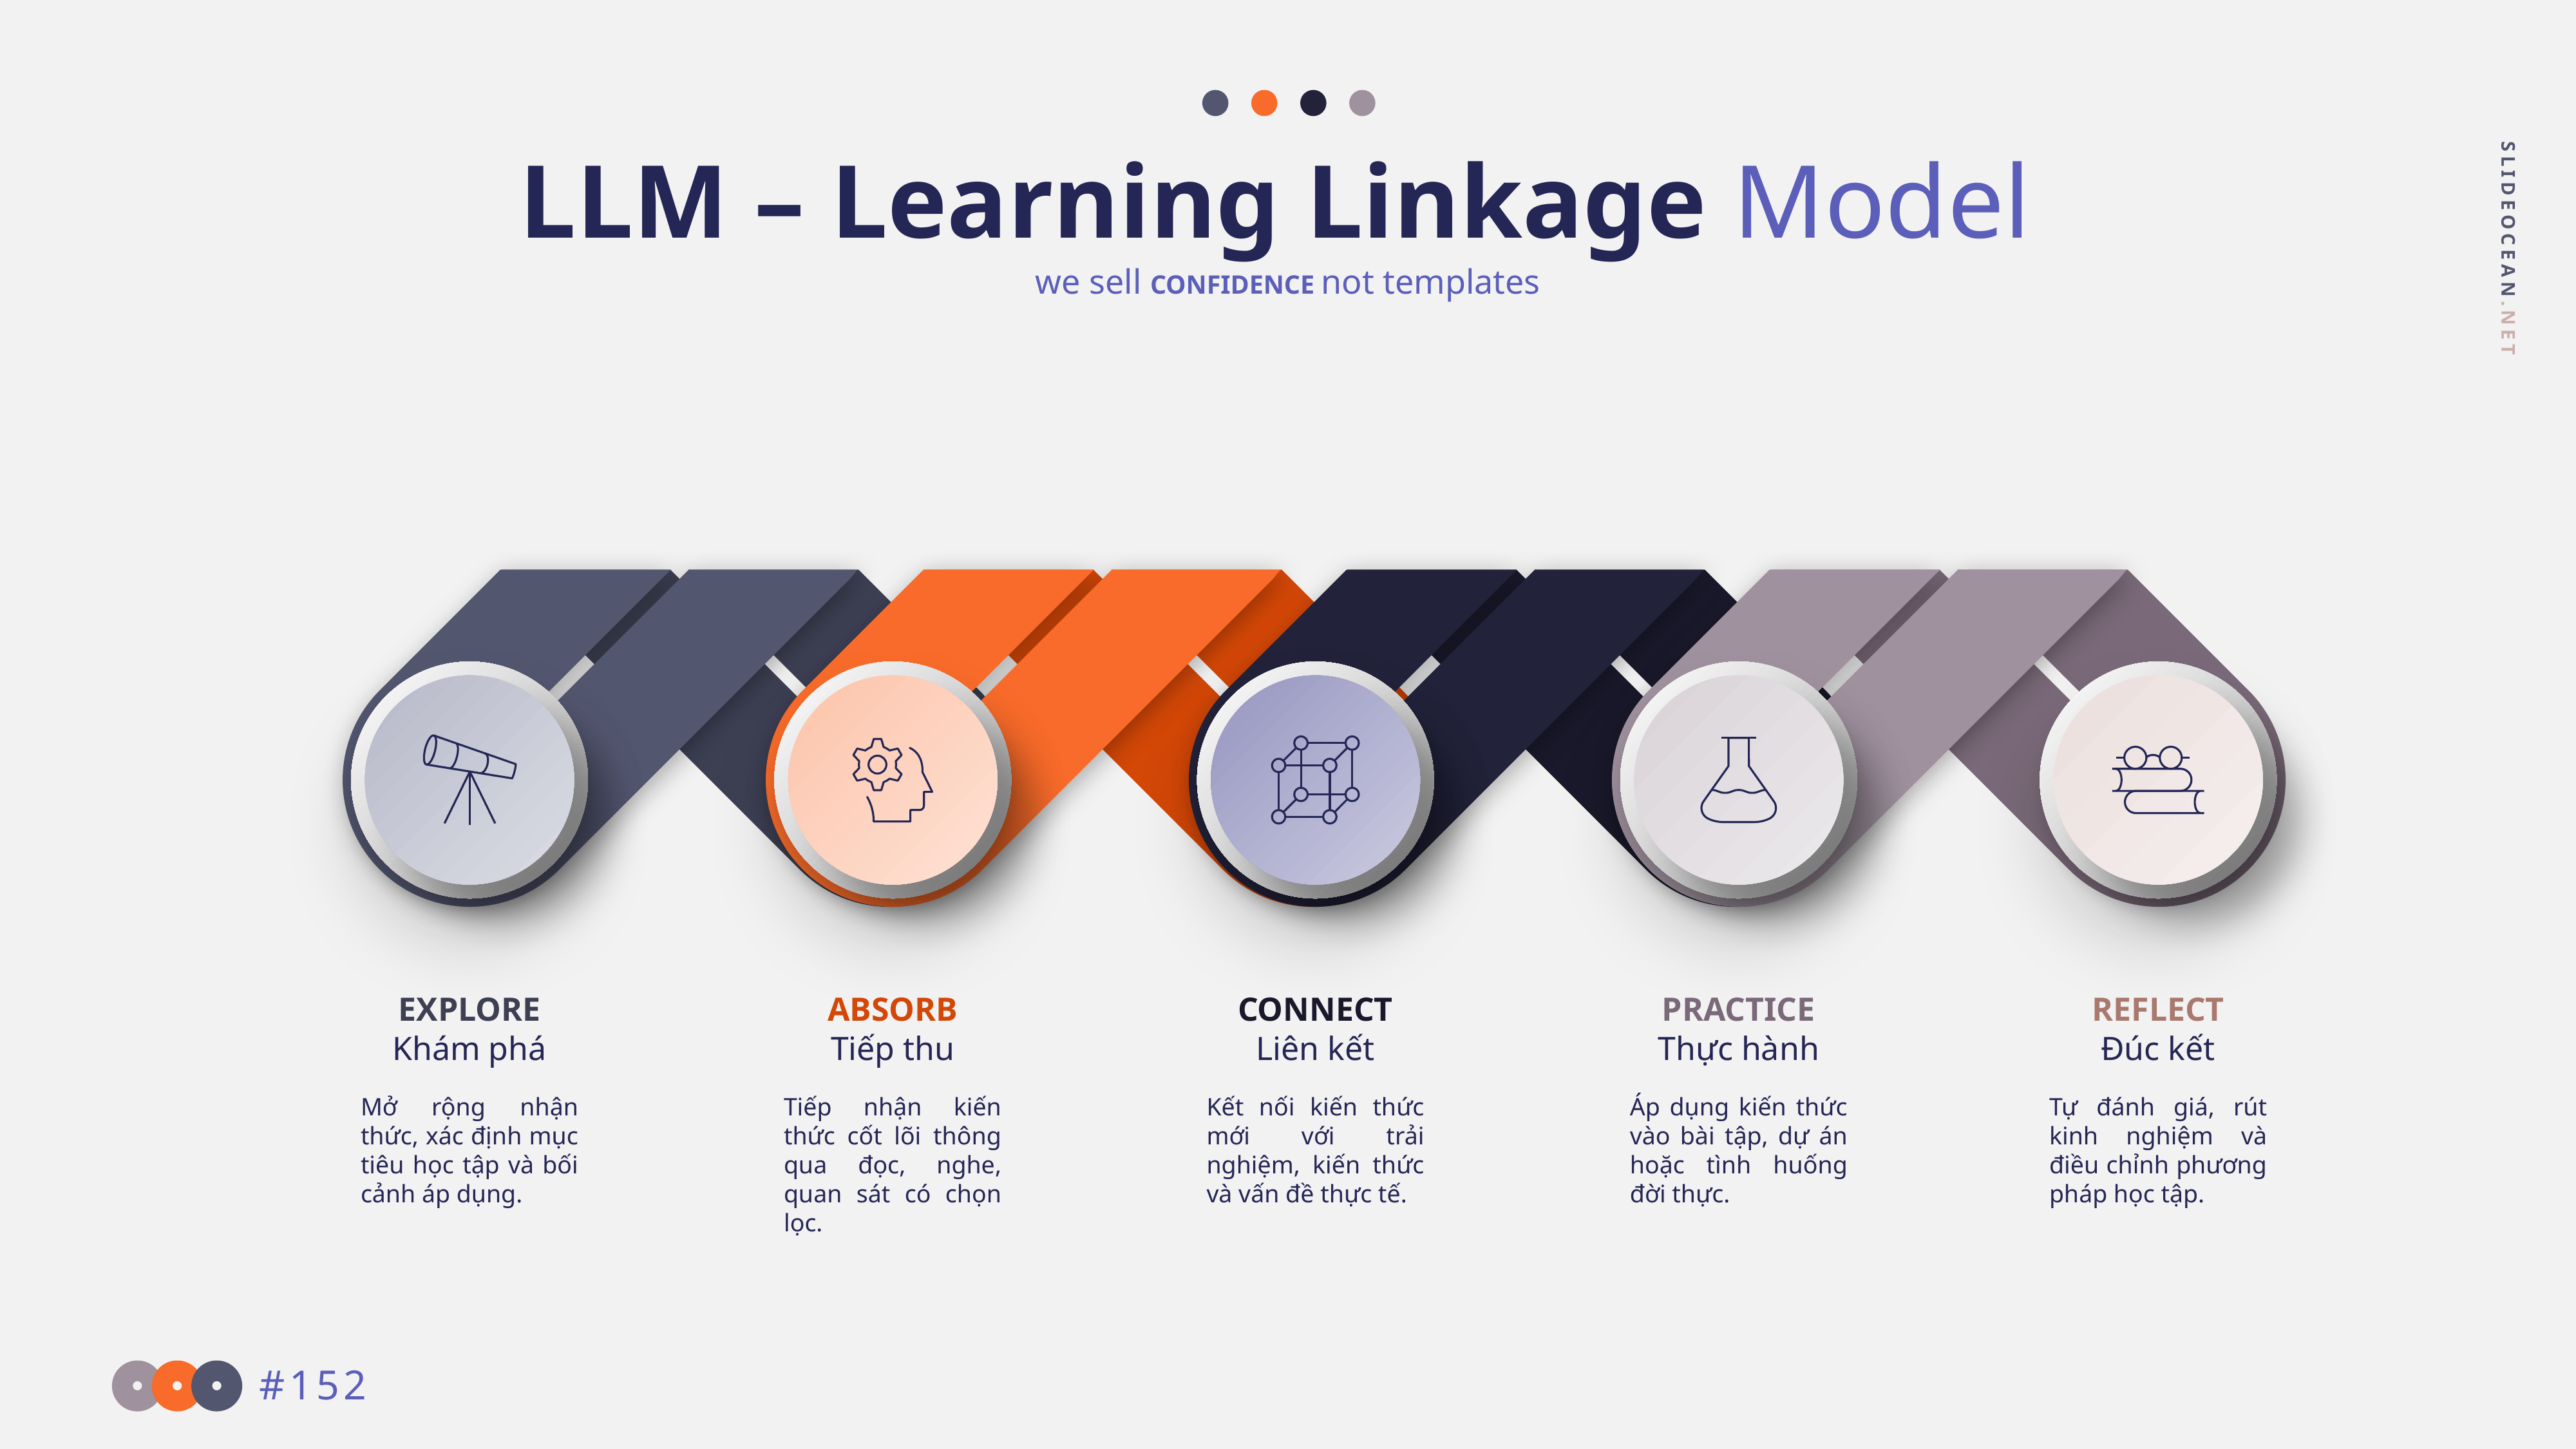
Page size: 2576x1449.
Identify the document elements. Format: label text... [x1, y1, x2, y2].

text_box [1012, 569, 1282, 796]
text_box [1118, 688, 1197, 817]
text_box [774, 661, 1012, 899]
text_box [1964, 692, 2040, 813]
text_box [351, 983, 588, 1214]
text_box [1201, 89, 1229, 117]
text_box [1254, 569, 1519, 661]
text_box [695, 688, 774, 817]
text_box we sell CONFIDENCE not templates [1026, 255, 1550, 306]
text_box [588, 569, 859, 796]
text_box [1645, 578, 1731, 661]
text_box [774, 983, 1012, 1214]
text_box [1197, 983, 1434, 1214]
text_box [1222, 578, 1308, 661]
text_box [831, 569, 1096, 661]
text_box [799, 578, 885, 661]
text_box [351, 661, 588, 899]
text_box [2040, 983, 2277, 1214]
text_box [408, 569, 673, 661]
text_box [1857, 569, 2128, 795]
text_box LLM – Learning Linkage Model [509, 132, 2066, 263]
text_box [345, 732, 351, 752]
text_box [1620, 661, 1857, 899]
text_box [1197, 661, 1434, 899]
text_box [1250, 89, 1278, 117]
text_box #152 [259, 1359, 1142, 1408]
text_box [1677, 569, 1942, 661]
text_box [1434, 569, 1705, 796]
text_box [768, 732, 774, 752]
text_box [1614, 732, 1620, 752]
text_box [1191, 734, 1197, 752]
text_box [1620, 983, 1857, 1214]
text_box [1299, 89, 1327, 117]
text_box [1541, 688, 1620, 817]
text_box [1348, 89, 1376, 117]
text_box [2069, 579, 2221, 661]
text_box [2040, 661, 2277, 899]
